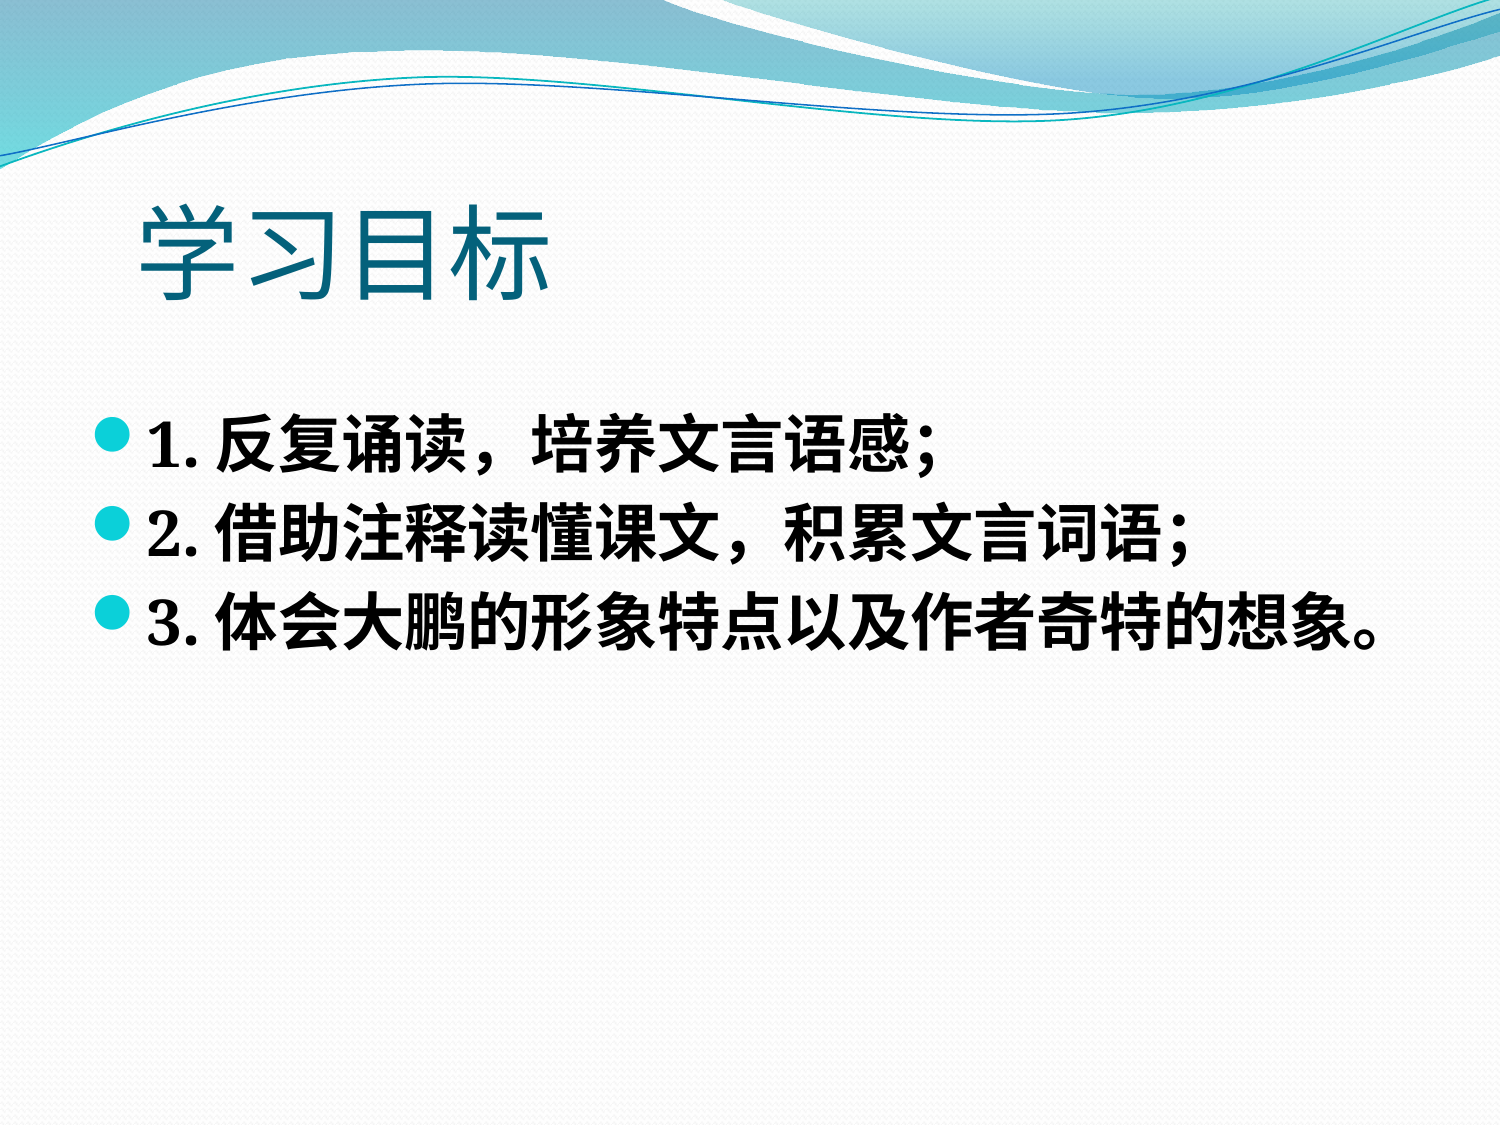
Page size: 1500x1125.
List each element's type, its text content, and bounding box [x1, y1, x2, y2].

title 学习目标 [135, 125, 1355, 313]
list 1.反复诵读，培养文言语感； 2.借助注释读懂课文，积累文言词语； 3.体会大鹏的形象特点以及作者奇特的想象。 [75, 397, 1425, 728]
